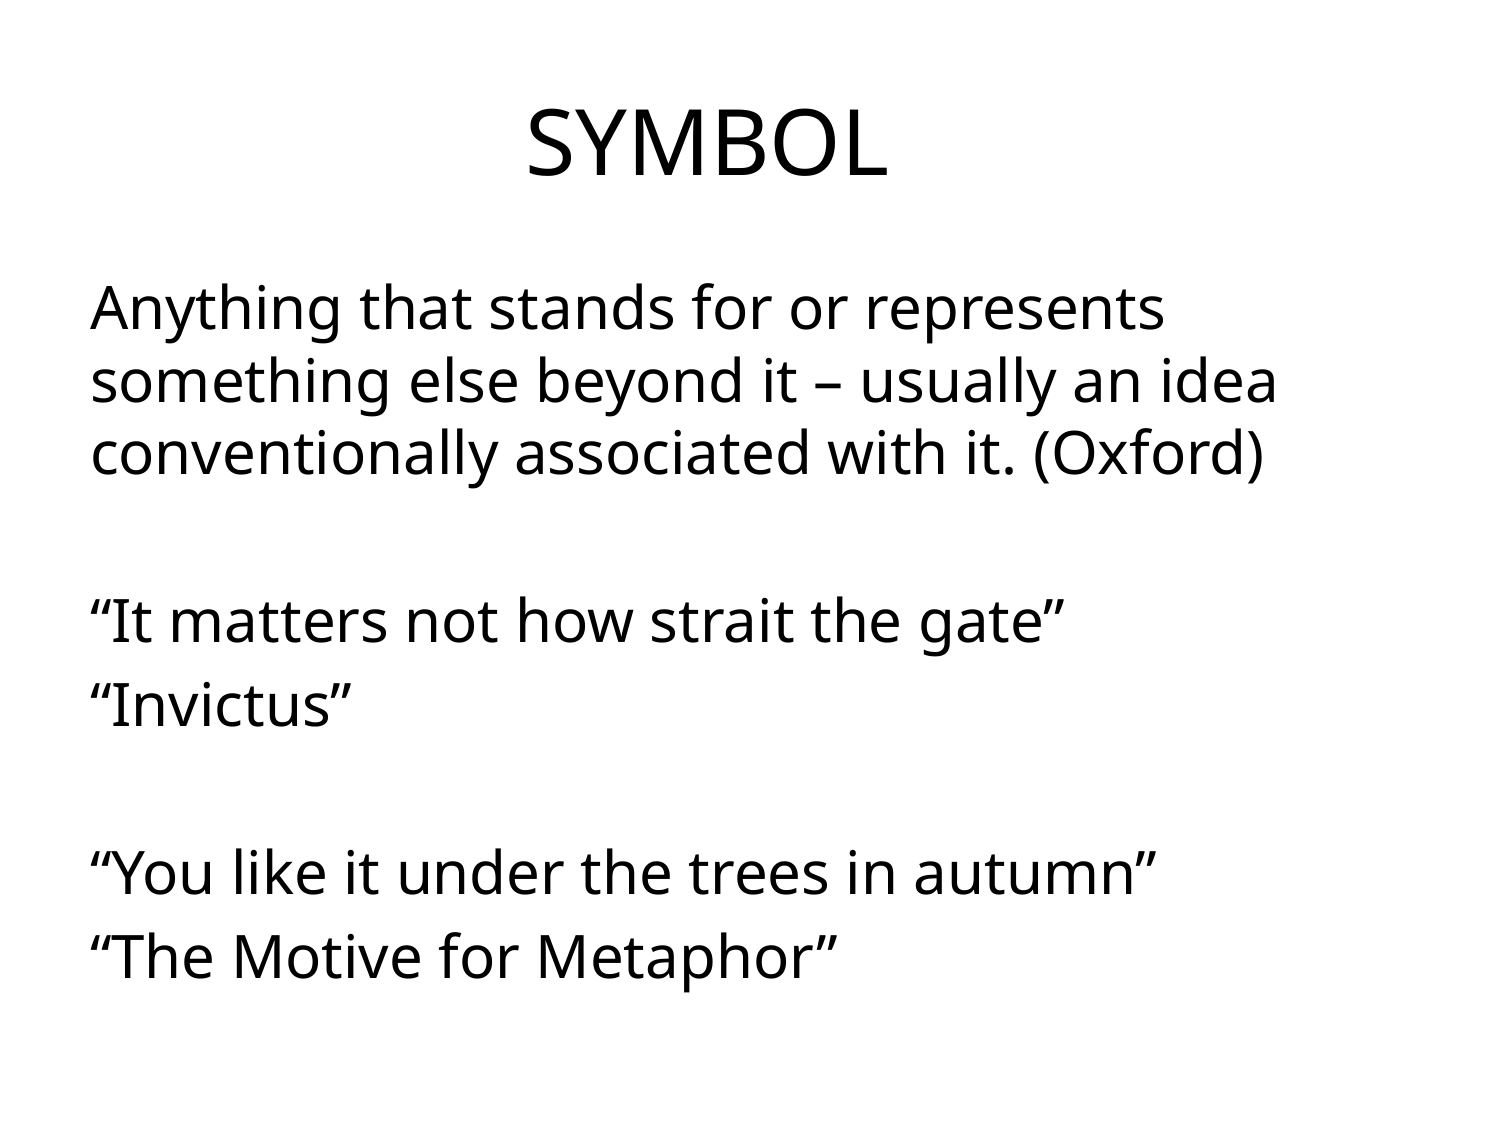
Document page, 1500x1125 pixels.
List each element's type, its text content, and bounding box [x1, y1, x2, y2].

title SYMBOL [75, 45, 1425, 233]
list Anything that stands for or represents something else beyond it – usually an idea conventionally associated with it. (Oxford) “It matters not how strait the gate” “Invictus” “You like it under the trees in autumn” “The Motive for Metaphor” [75, 262, 1425, 1005]
